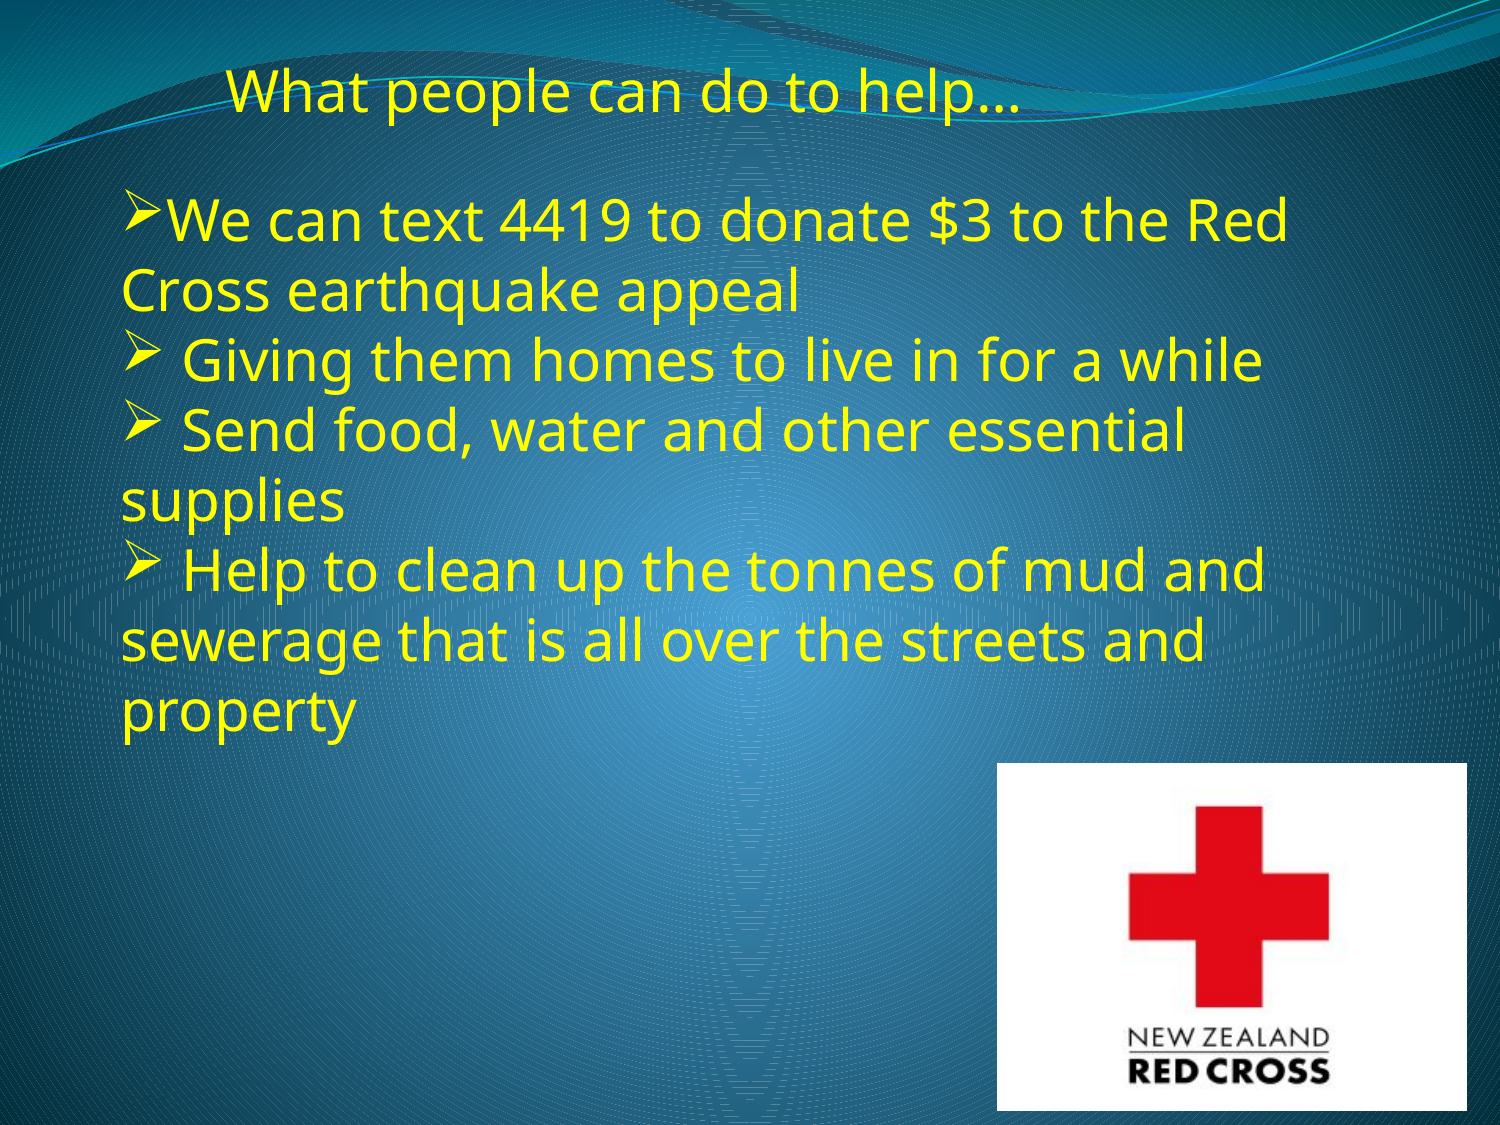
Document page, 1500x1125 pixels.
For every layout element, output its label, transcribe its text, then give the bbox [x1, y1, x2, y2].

text_box We can text 4419 to donate $3 to the Red Cross earthquake appeal Giving them homes to live in for a while Send food, water and other essential supplies Help to clean up the tonnes of mud and sewerage that is all over the streets and property [105, 175, 1313, 751]
text_box [93, 23, 1465, 175]
text_box What people can do to help… [210, 46, 1418, 177]
picture [997, 762, 1467, 1111]
